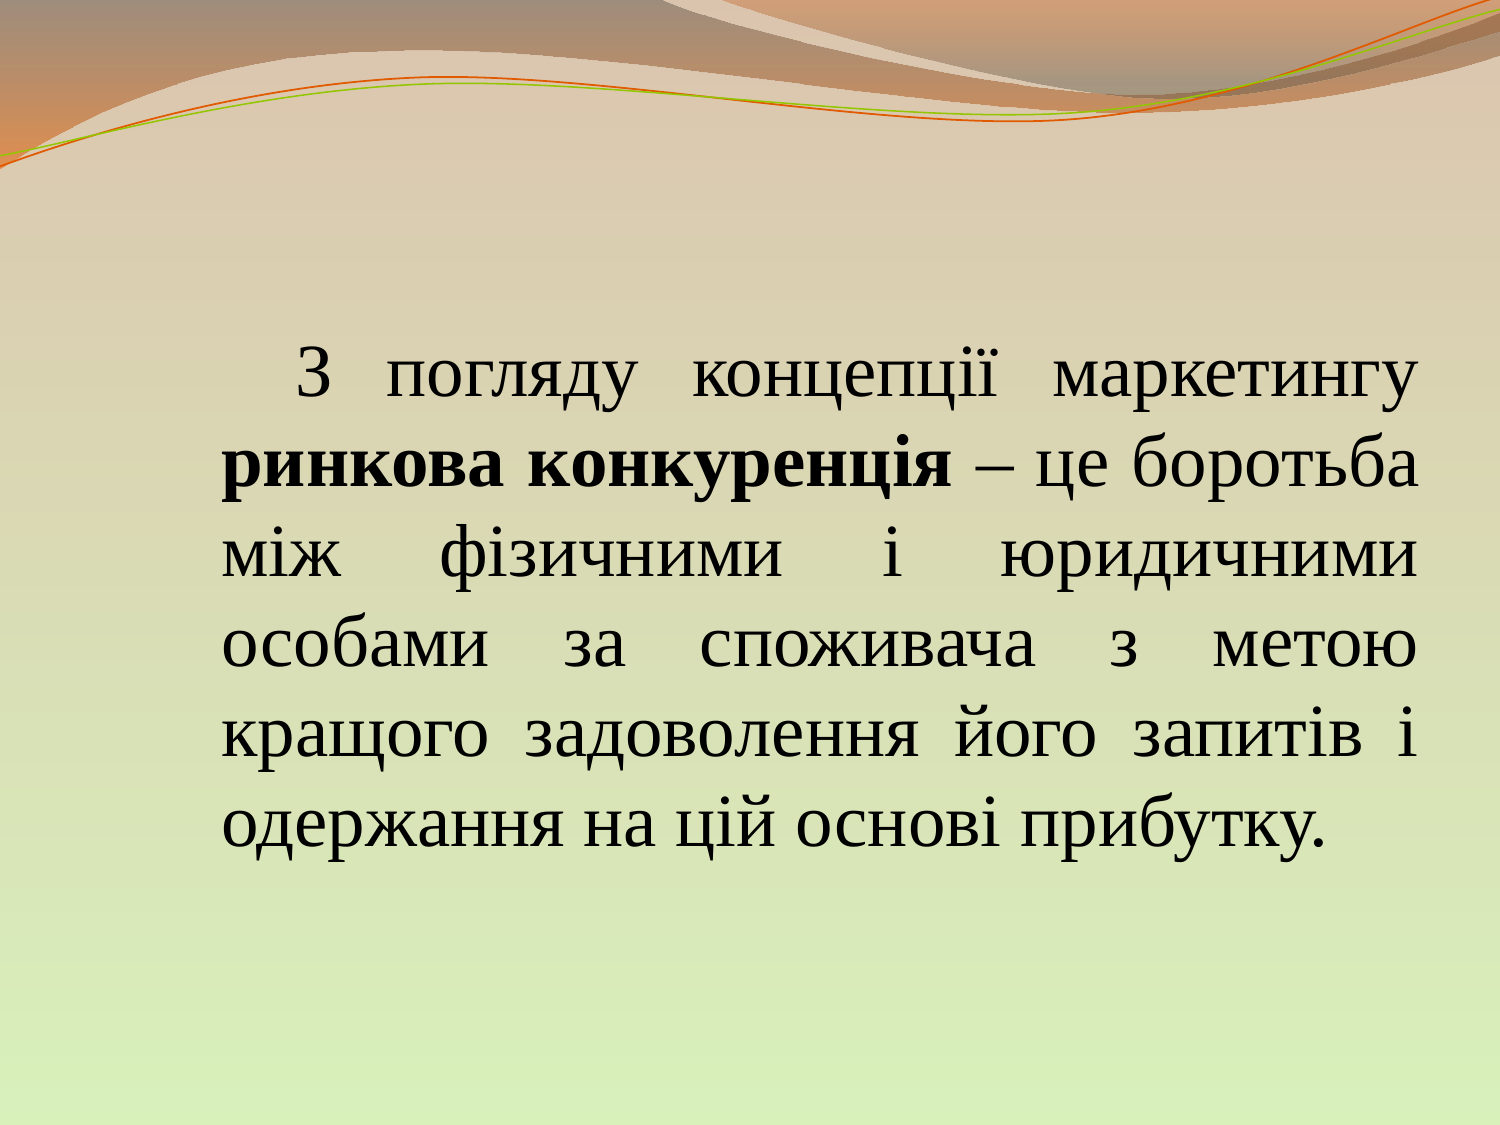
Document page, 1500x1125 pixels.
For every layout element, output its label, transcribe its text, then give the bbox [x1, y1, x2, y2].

text_box З погляду концепції маркетингу ринкова конкуренція – це боротьба між фізичними і юридичними особами за споживача з метою кращого задоволення його запитів і одержання на цій основі прибутку. [206, 314, 1435, 870]
